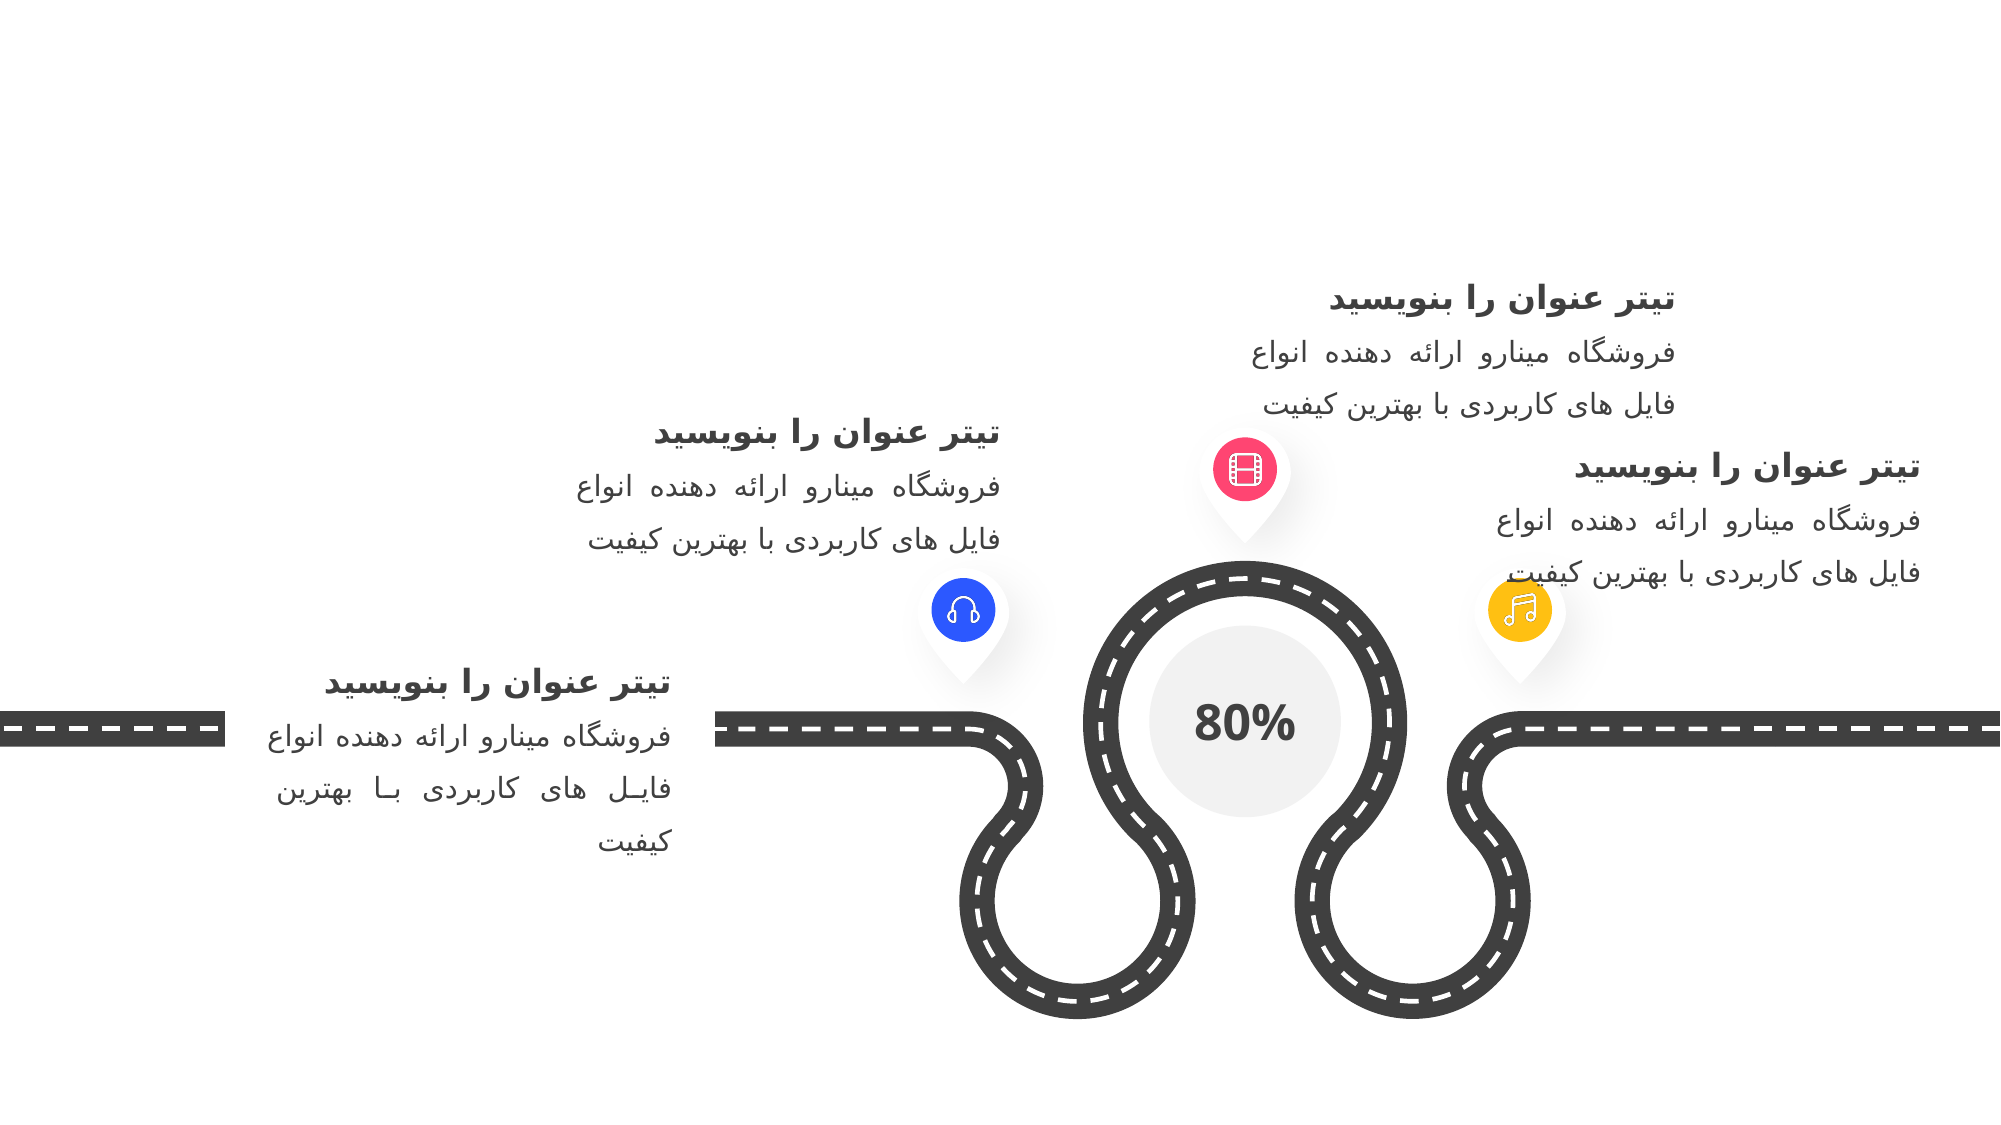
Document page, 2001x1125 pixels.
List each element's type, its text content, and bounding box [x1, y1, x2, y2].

text_box [715, 711, 1196, 1020]
text_box تیتر عنوان را بنویسید فروشگاه مینارو ارائه دهنده انواع فایل های کاربردی با بهترین کیفیت [554, 382, 1017, 563]
text_box [1488, 597, 1553, 642]
text_box تیتر عنوان را بنویسید فروشگاه مینارو ارائه دهنده انواع فایل های کاربردی با بهترین کیفیت [250, 632, 687, 865]
text_box [1774, 710, 2000, 728]
text_box [1083, 560, 1408, 728]
text_box 80% [1179, 683, 1311, 759]
text_box تیتر عنوان را بنویسید فروشگاه مینارو ارائه دهنده انواع فایل های کاربردی با بهترین کیفیت [1229, 248, 1692, 429]
picture [1503, 593, 1537, 627]
picture [1228, 452, 1262, 486]
text_box [0, 730, 226, 748]
text_box [1197, 428, 1293, 546]
text_box [1294, 711, 1774, 1019]
text_box [1213, 437, 1278, 502]
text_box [917, 567, 1010, 685]
text_box [1147, 624, 1343, 819]
text_box [1472, 597, 1568, 687]
text_box [738, 578, 1740, 1002]
text_box [1774, 730, 2000, 748]
text_box تیتر عنوان را بنویسید فروشگاه مینارو ارائه دهنده انواع فایل های کاربردی با بهترین کیفیت [1474, 416, 1937, 597]
text_box [0, 710, 226, 728]
